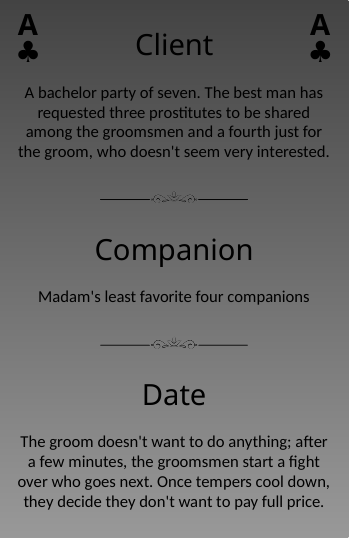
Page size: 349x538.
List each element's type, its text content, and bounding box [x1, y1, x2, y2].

picture [100, 305, 248, 380]
text_box Client A bachelor party of seven. The best man has requested three prostitutes to be shared among the groomsmen and a fourth just for the groom, who doesn't seem very interested. Companion Madam's least favorite four companions Date The groom doesn't want to do anything; after a few minutes, the groomsmen start a fight over who goes next. Once tempers cool down, they decide they don't want to pay full price. [0, 0, 349, 538]
picture [100, 160, 248, 235]
